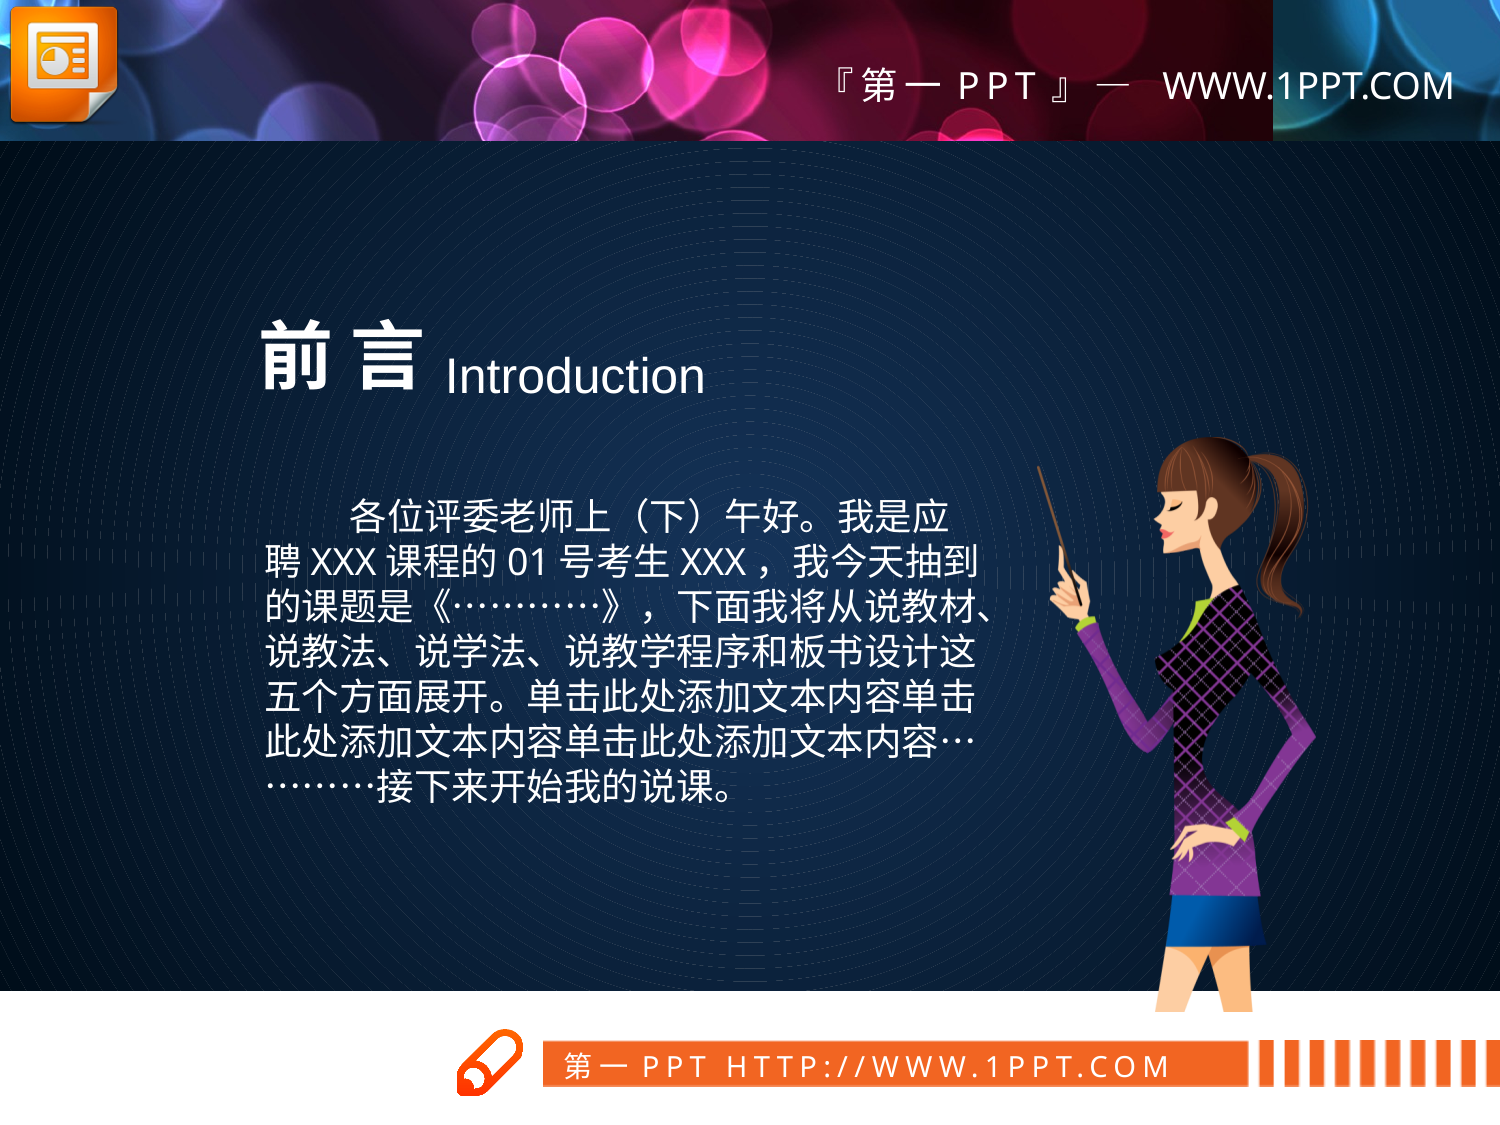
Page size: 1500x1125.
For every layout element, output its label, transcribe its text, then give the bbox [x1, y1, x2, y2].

picture [543, 1040, 1500, 1087]
picture [0, 0, 1500, 141]
text_box 各位评委老师上（下）午好。我是应聘XXX课程的01号考生XXX，我今天抽到的课题是《…………》，下面我将从说教材、说教法、说学法、说教学程序和板书设计这五个方面展开。单击此处添加文本内容单击此处添加文本内容单击此处添加文本内容…………接下来开始我的说课。 [249, 485, 1000, 815]
picture [1036, 437, 1316, 1012]
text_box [243, 300, 719, 413]
